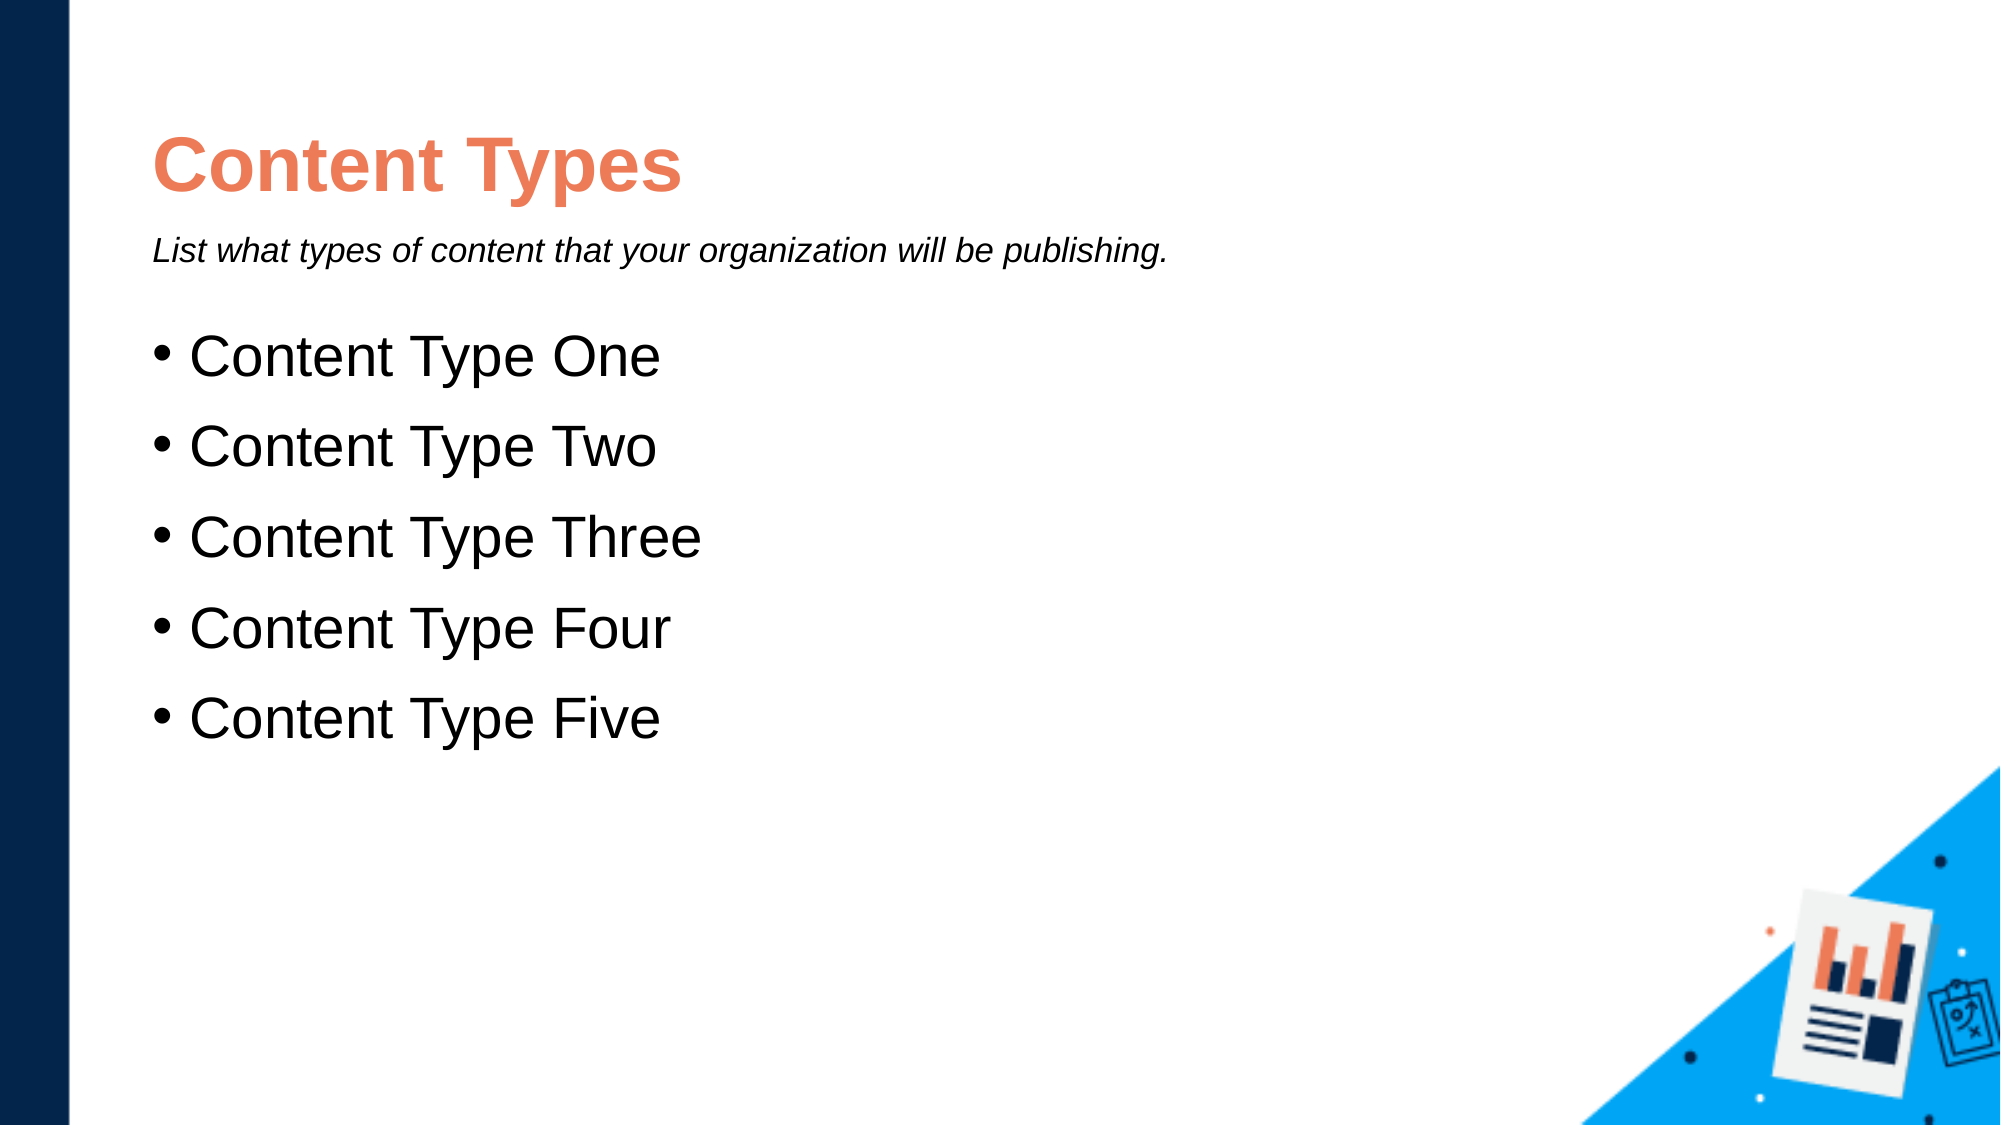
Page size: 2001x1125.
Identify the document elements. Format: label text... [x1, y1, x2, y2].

title Content Types List what types of content that your organization will be publishing. [137, 59, 1863, 278]
list Content Type One Content Type Two Content Type Three Content Type Four Content Type Five [137, 310, 1863, 1025]
picture [1926, 1115, 1933, 1125]
picture [1685, 1052, 1696, 1063]
picture [0, 0, 2001, 1125]
picture [1935, 856, 1946, 868]
picture [1755, 1094, 1765, 1103]
picture [1928, 980, 2001, 1066]
picture [1958, 947, 1967, 957]
picture [1771, 898, 1940, 1099]
